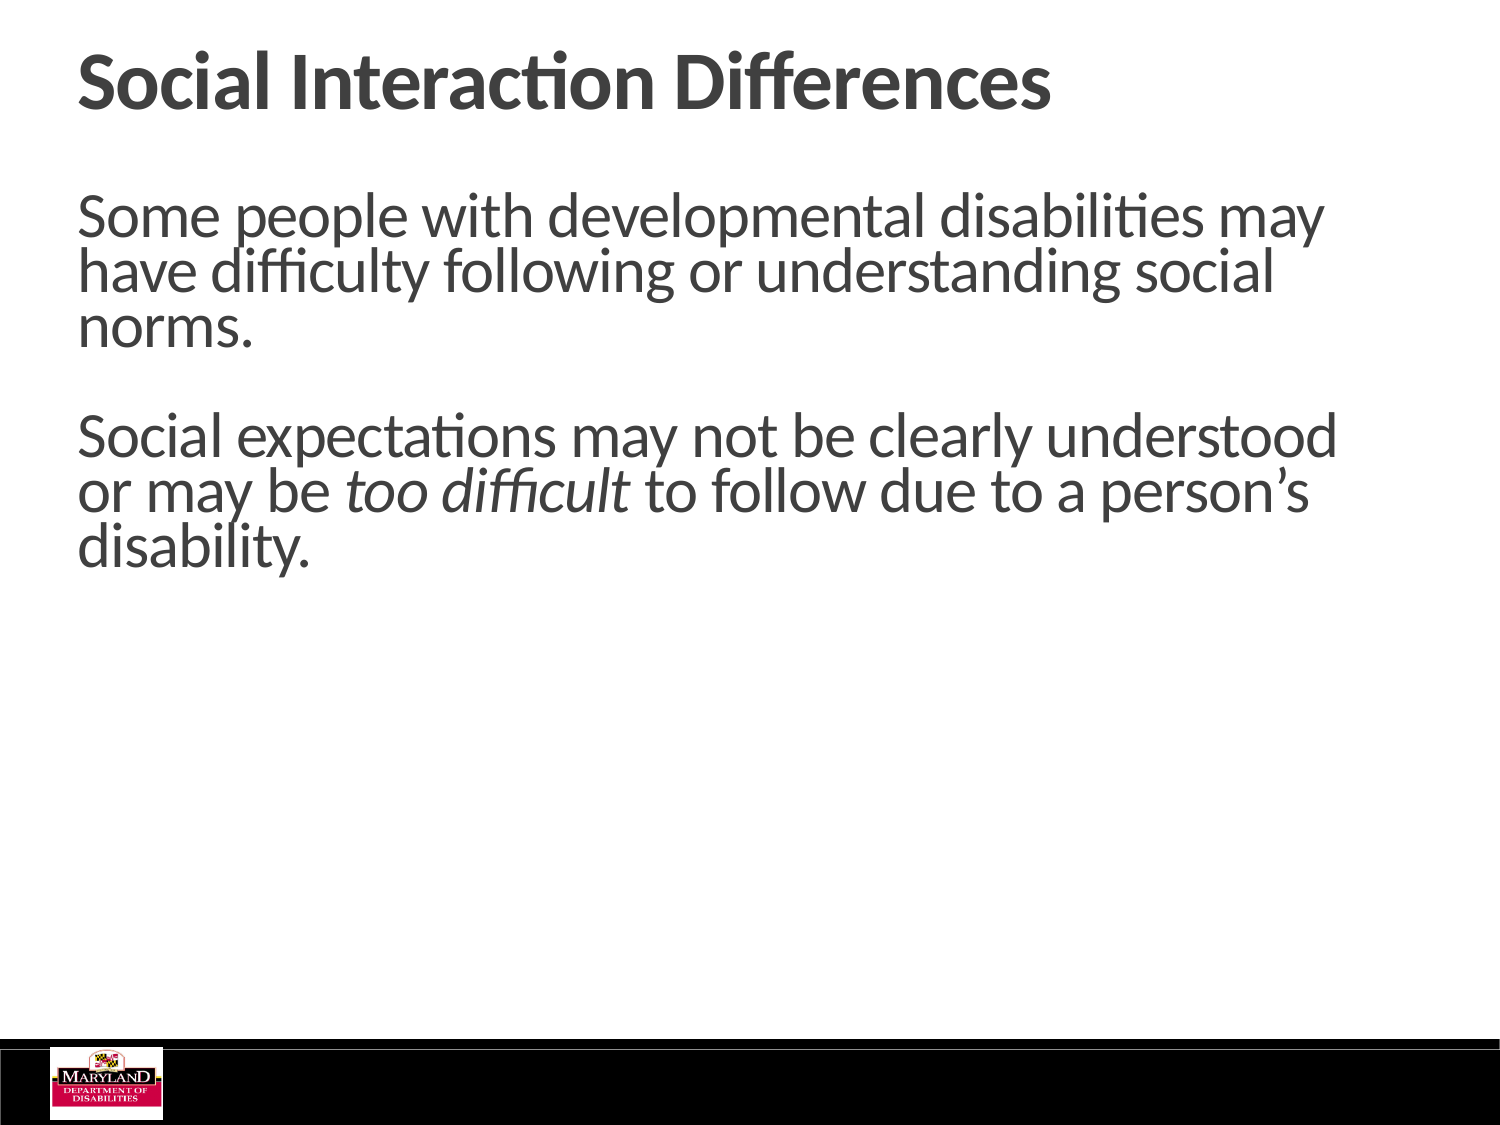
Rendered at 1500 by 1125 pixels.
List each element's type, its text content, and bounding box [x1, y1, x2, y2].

title Social Interaction Differences Some people with developmental disabilities may have difficulty following or understanding social norms. Social expectations may not be clearly understood or may be too difficult to follow due to a person’s disability. [62, 45, 1413, 1000]
picture [50, 1047, 163, 1120]
